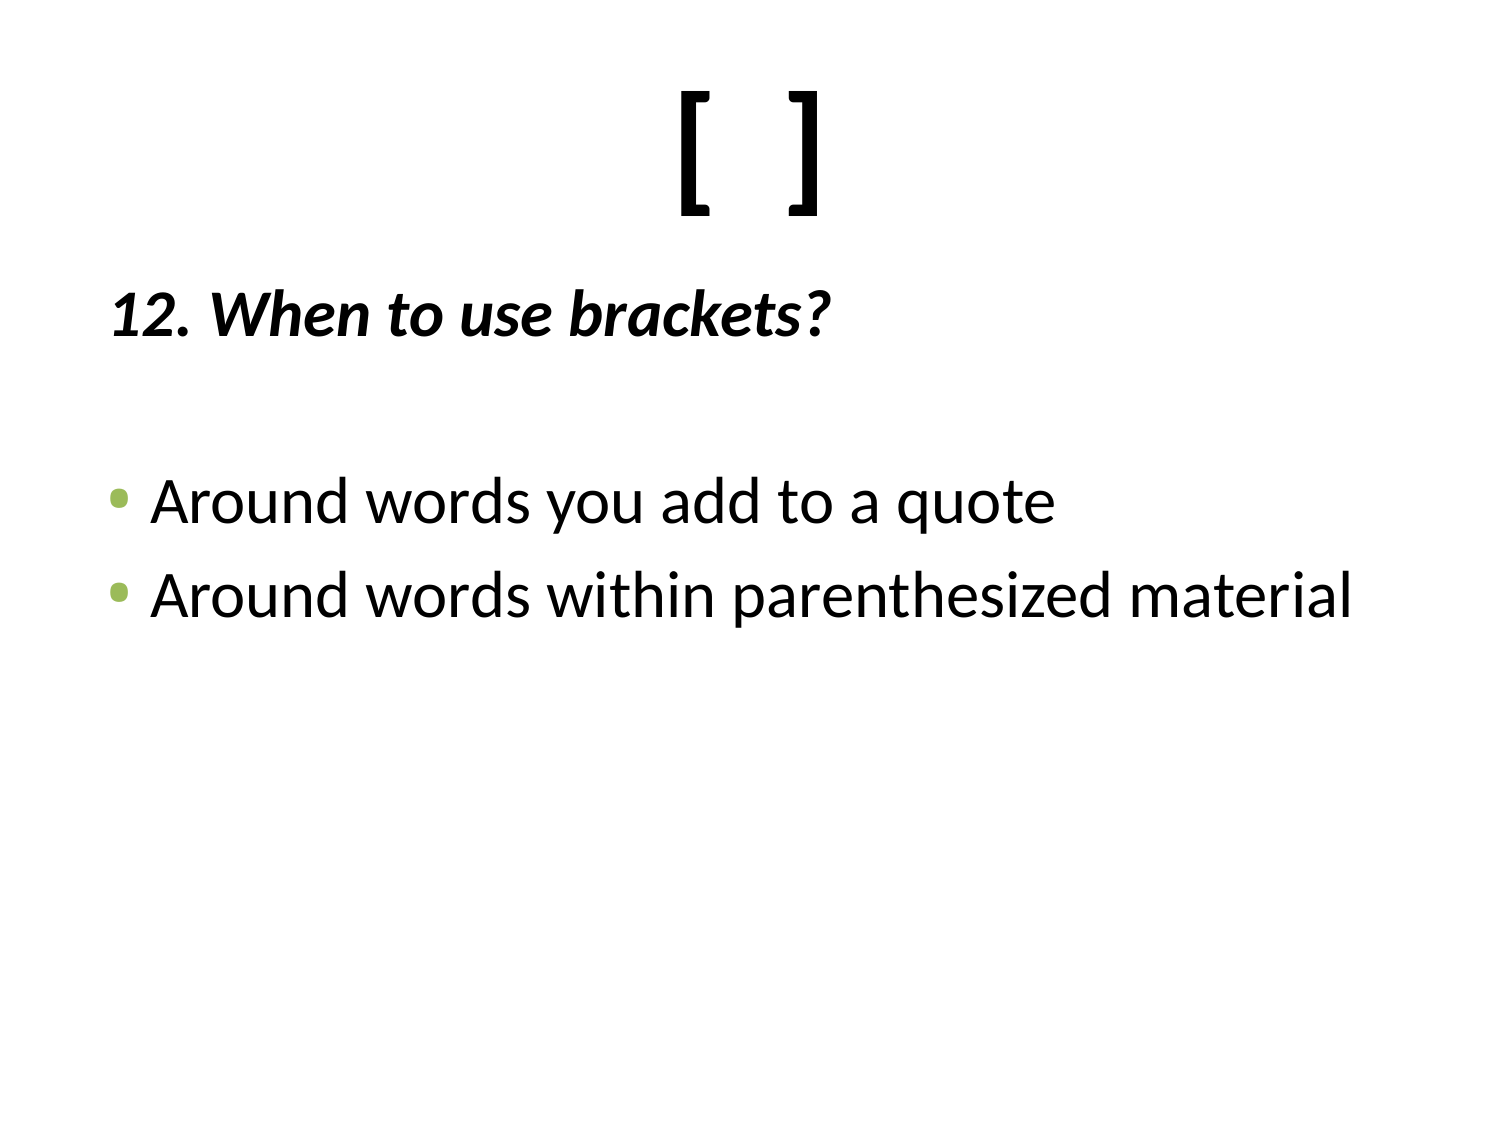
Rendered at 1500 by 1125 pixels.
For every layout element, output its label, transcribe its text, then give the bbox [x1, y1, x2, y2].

title [ ] [75, 45, 1425, 233]
list 12. When to use brackets? Around words you add to a quote Around words within parenthesized material [75, 262, 1425, 1005]
